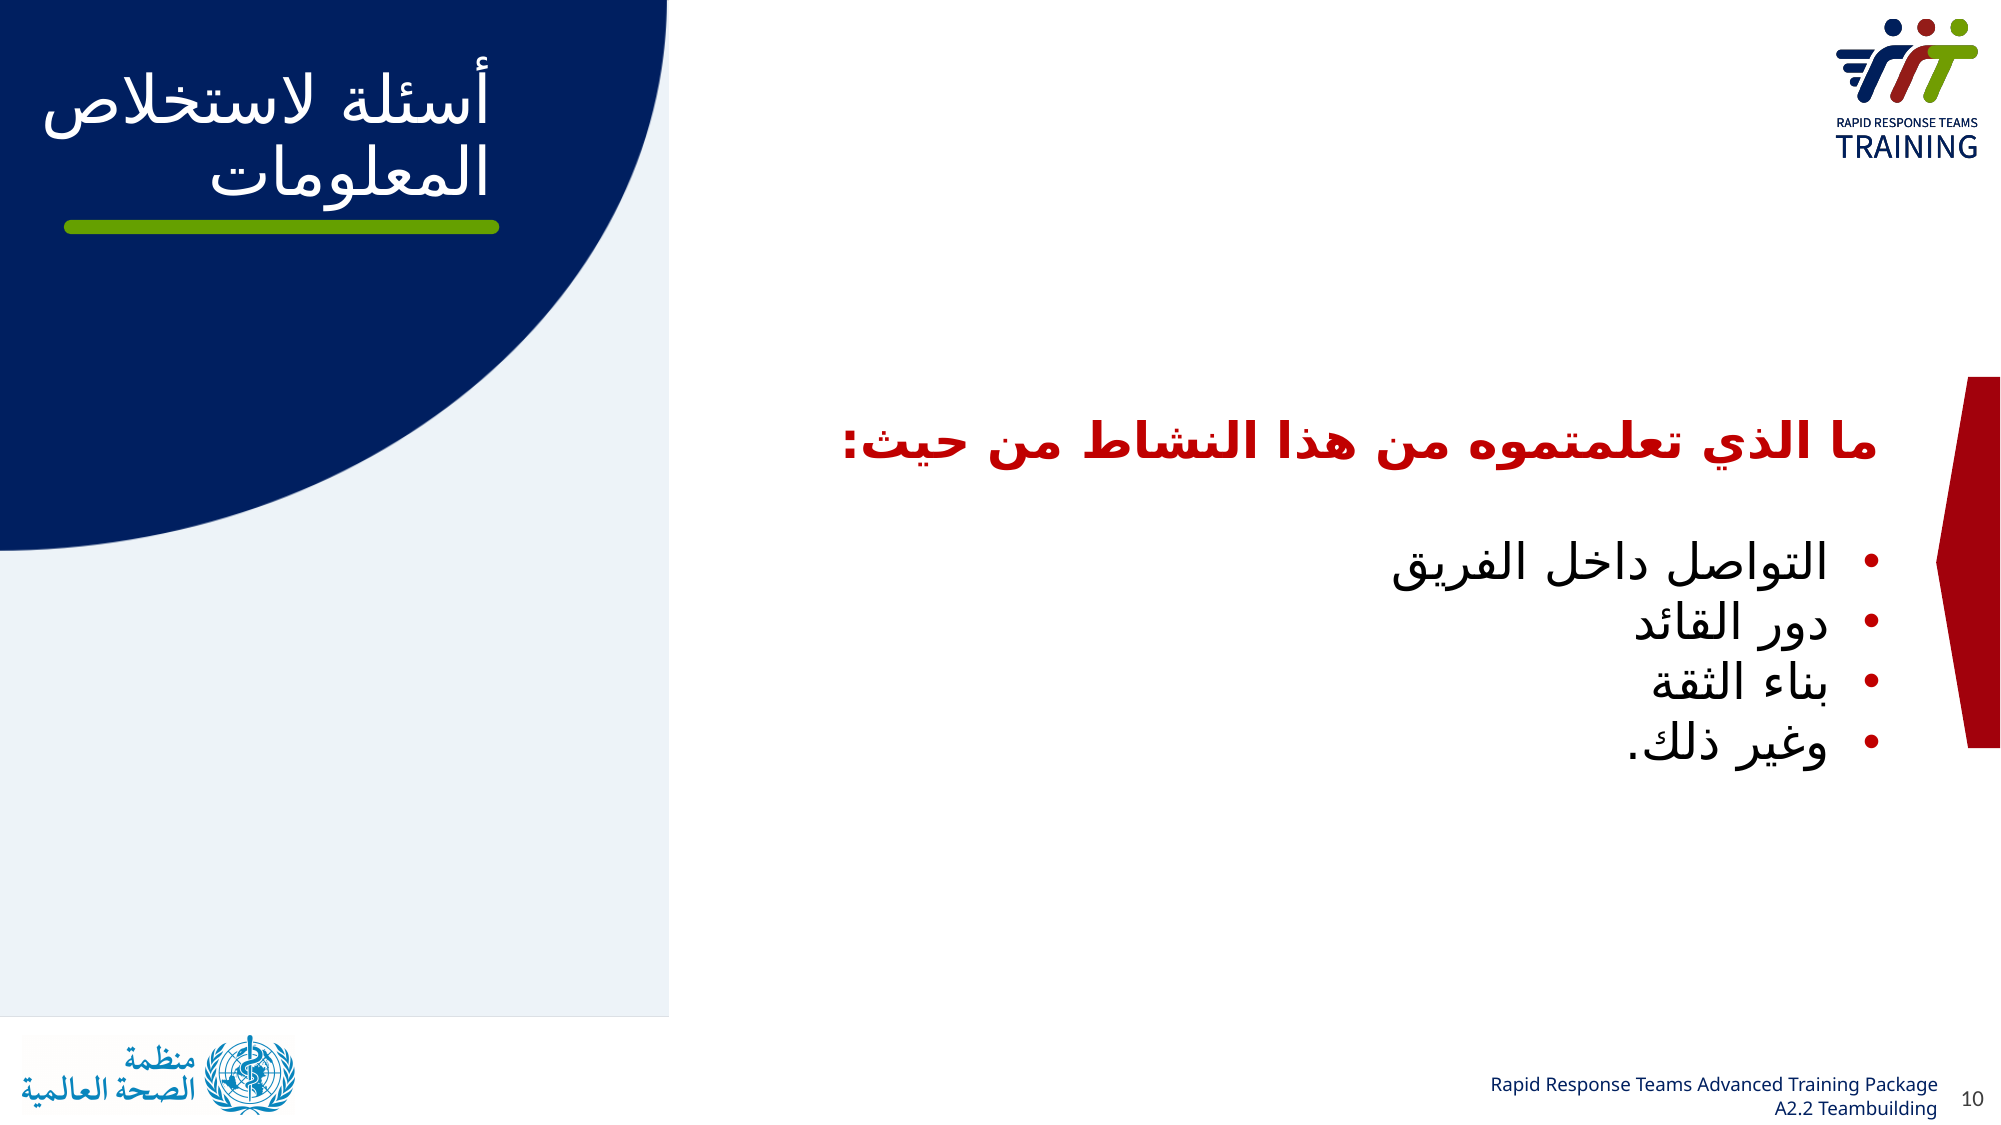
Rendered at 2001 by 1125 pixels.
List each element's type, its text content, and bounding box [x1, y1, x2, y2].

list ما الذي تعلمتموه من هذا النشاط من حيث: التواصل داخل الفريق دور القائد بناء الثقة وغير ذلك. [652, 137, 1889, 1049]
title أسئلة لاستخلاص المعلومات [0, 0, 501, 298]
picture [22, 1035, 295, 1115]
picture [0, 0, 669, 1018]
picture [252, 1050, 258, 1059]
picture [1835, 19, 1978, 167]
